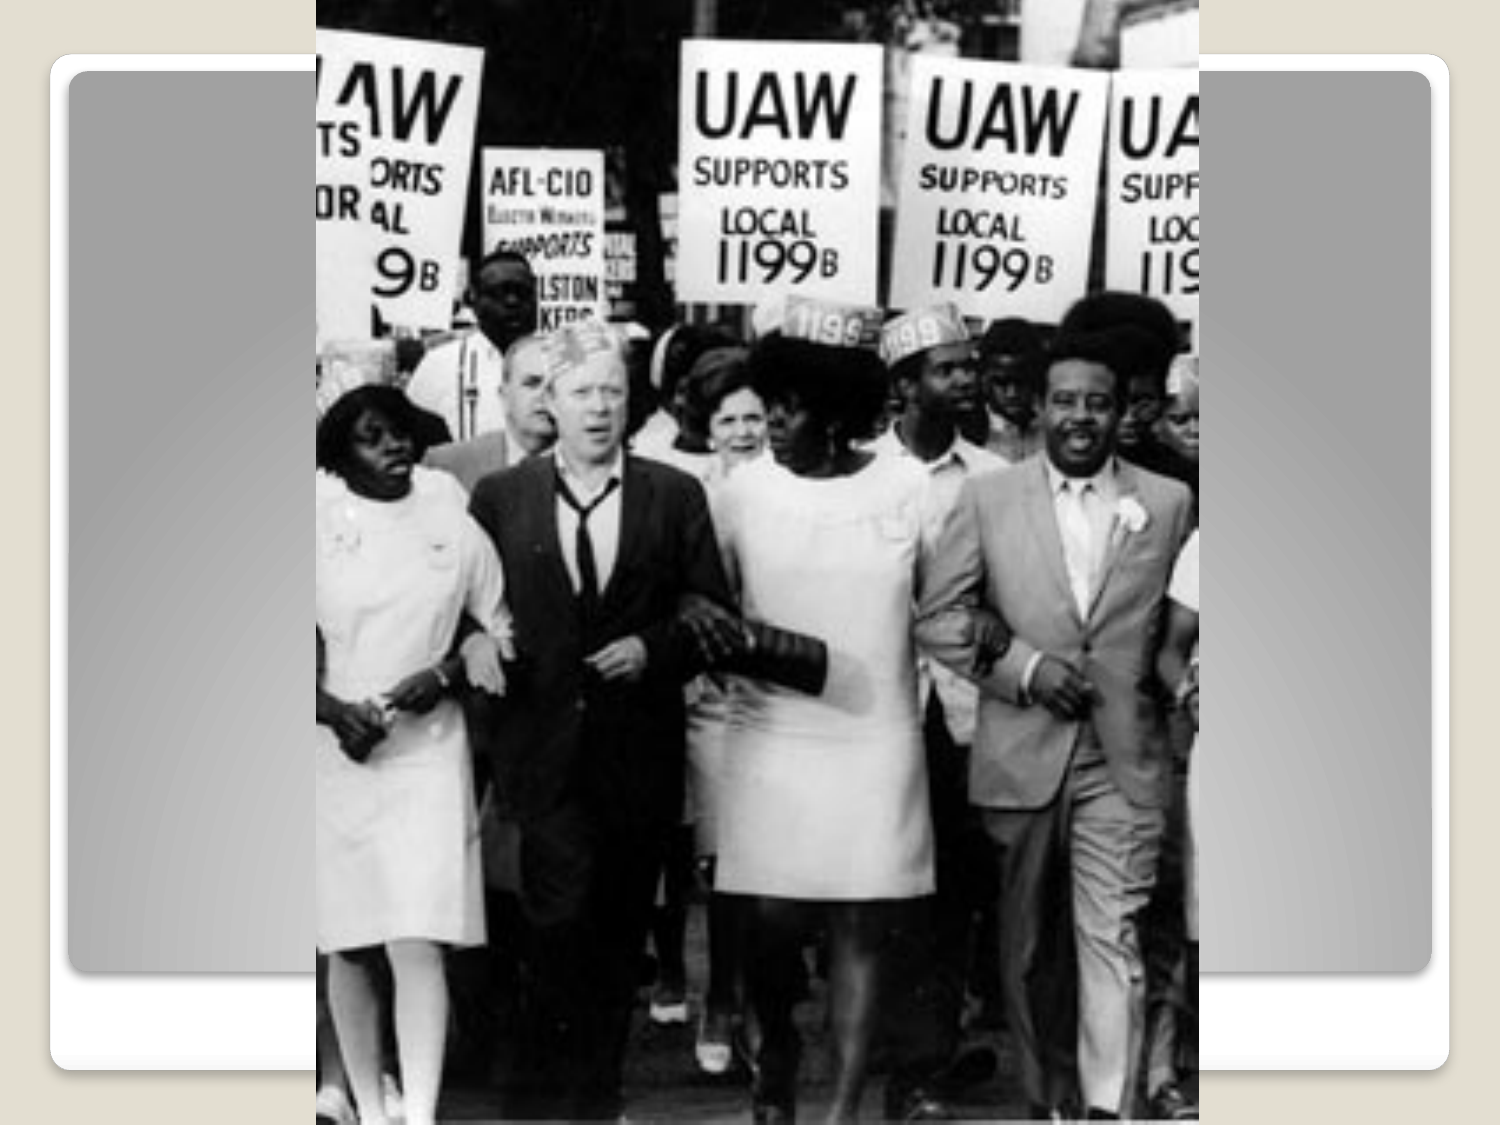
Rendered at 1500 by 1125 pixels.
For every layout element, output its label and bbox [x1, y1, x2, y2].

picture [316, 0, 1199, 1125]
